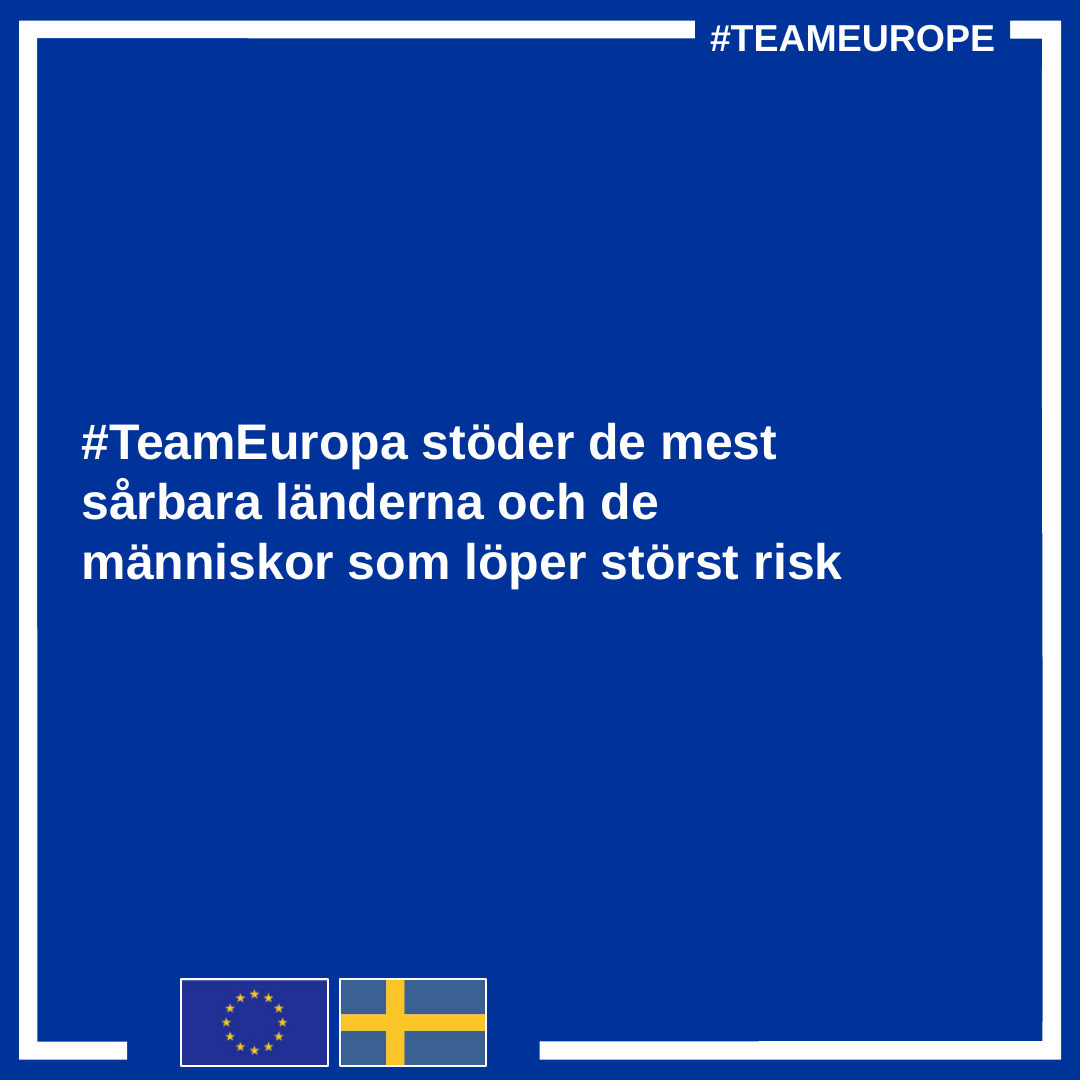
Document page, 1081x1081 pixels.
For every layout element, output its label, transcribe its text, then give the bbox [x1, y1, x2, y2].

picture [340, 980, 486, 1065]
text_box #TeamEuropa stöder de mest sårbara länderna och de människor som löper störst risk [66, 402, 939, 597]
picture [182, 980, 327, 1065]
